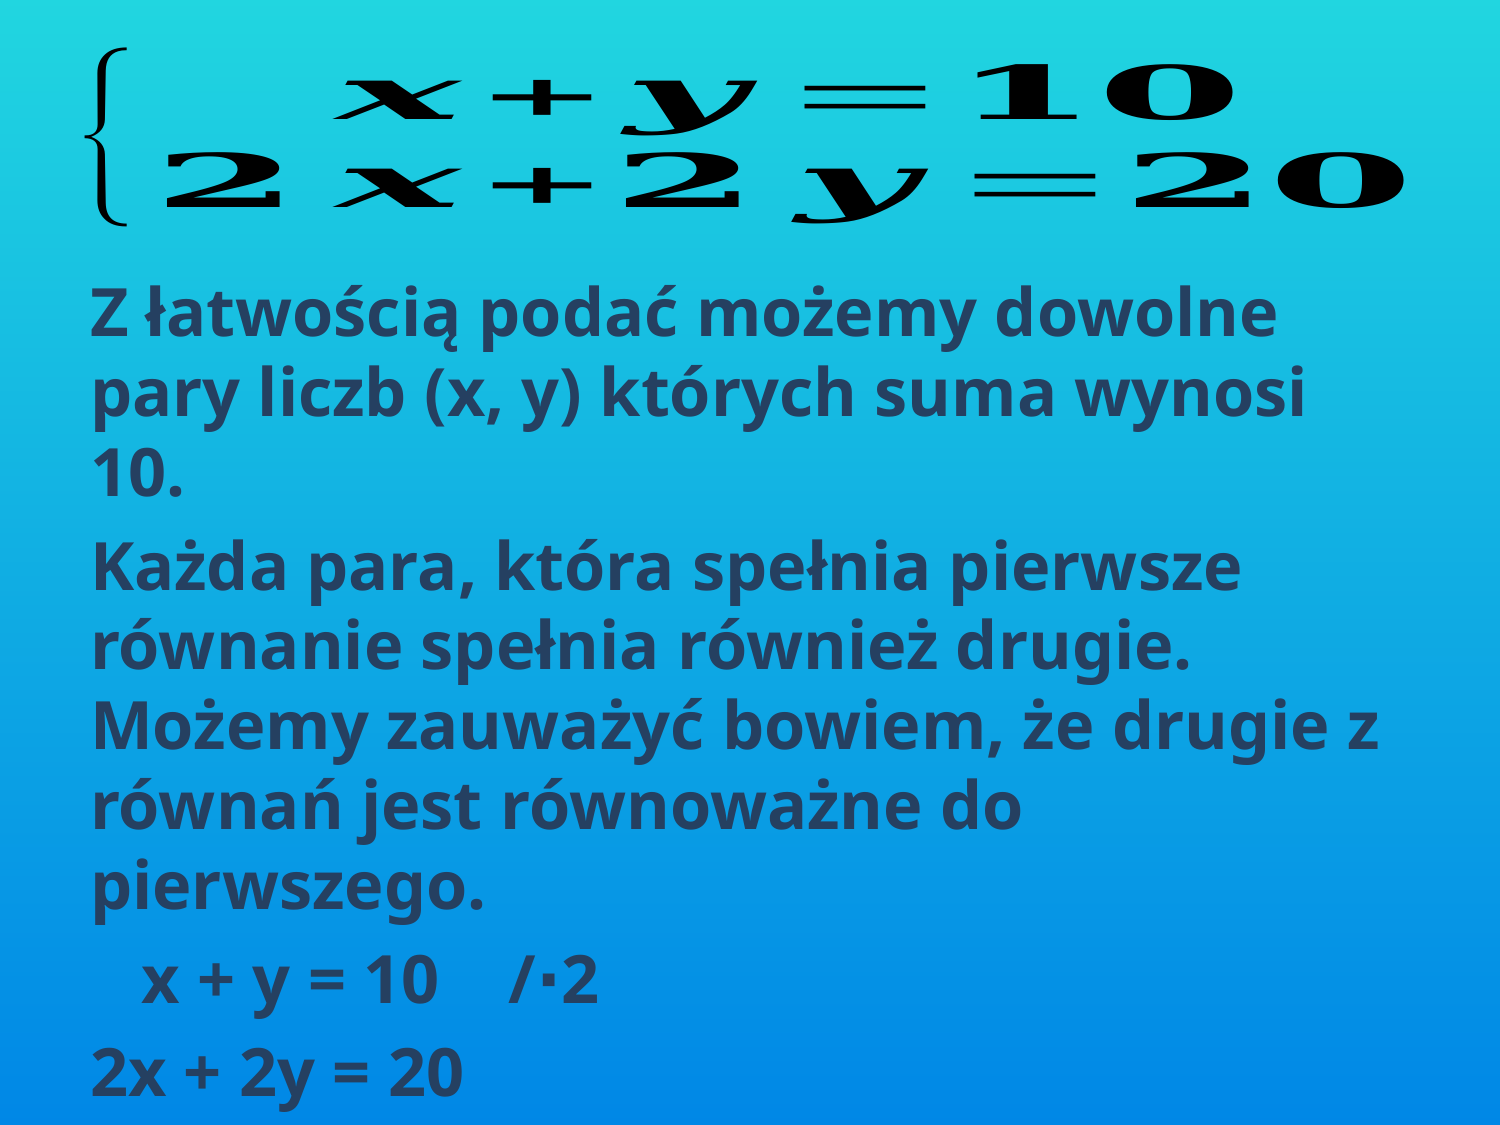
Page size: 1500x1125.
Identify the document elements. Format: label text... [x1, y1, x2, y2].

list Z łatwością podać możemy dowolne pary liczb (x, y) których suma wynosi 10. Każda para, która spełnia pierwsze równanie spełnia również drugie. Możemy zauważyć bowiem, że drugie z równań jest równoważne do pierwszego. x + y = 10 /∙2 2x + 2y = 20 [75, 262, 1425, 1005]
